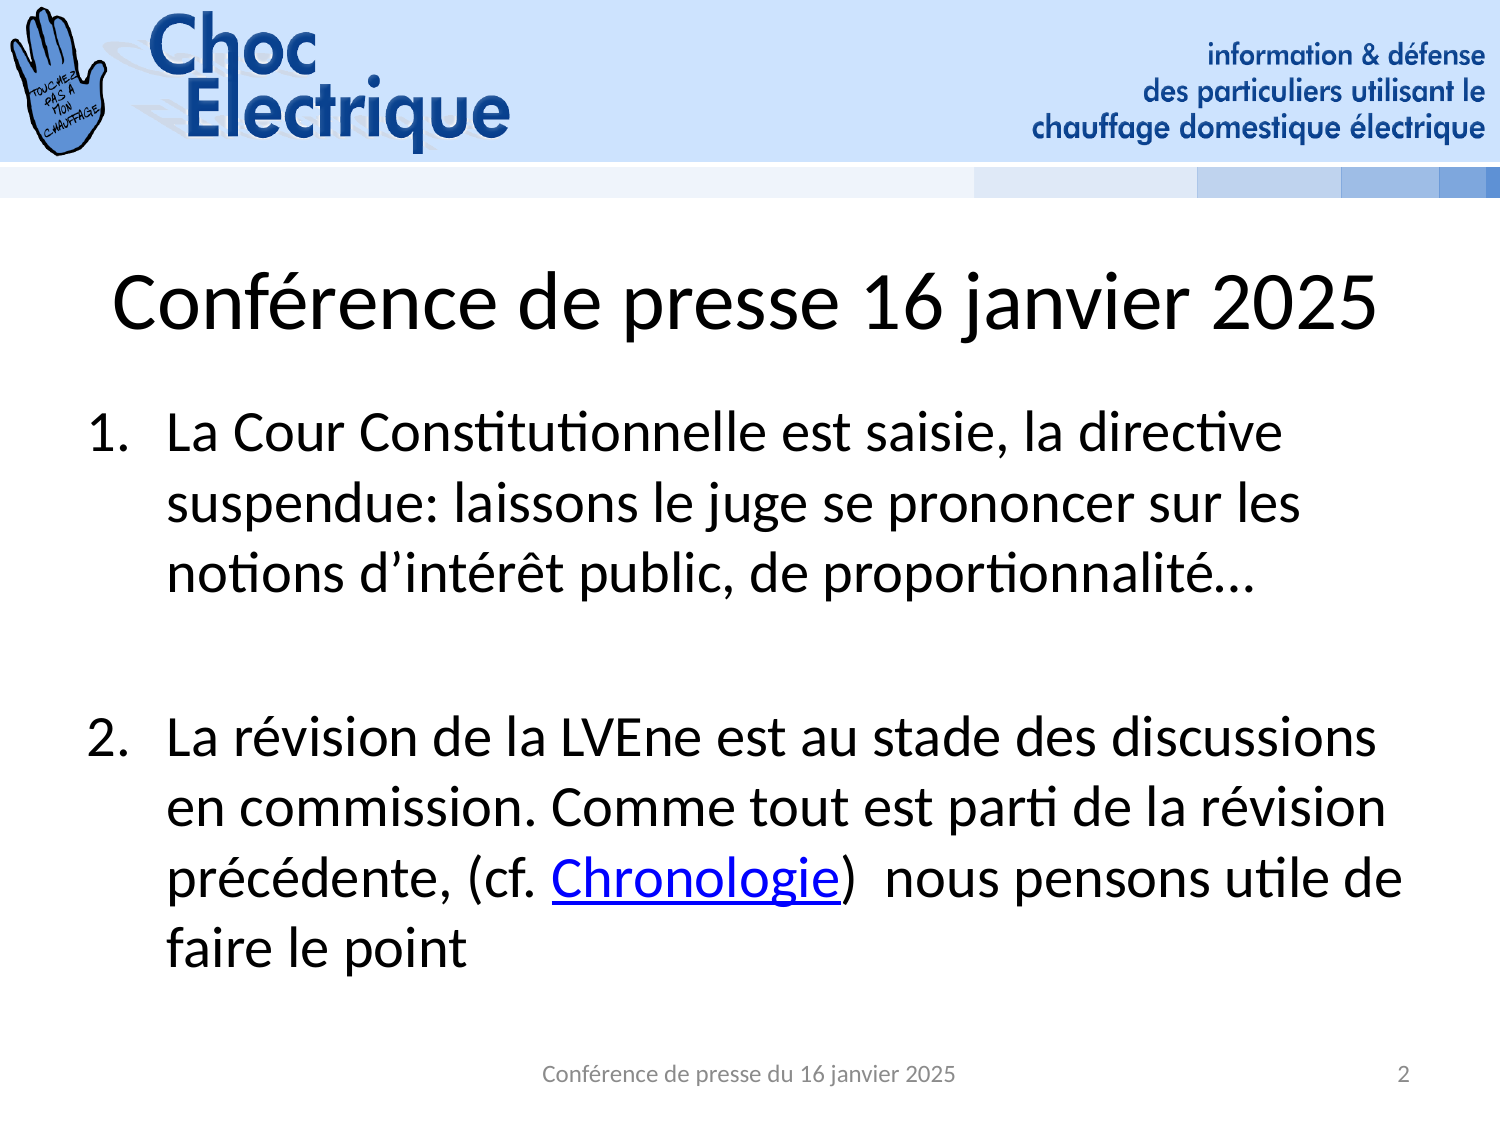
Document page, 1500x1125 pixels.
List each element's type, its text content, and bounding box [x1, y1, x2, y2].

list La Cour Constitutionnelle est saisie, la directive suspendue: laissons le juge se prononcer sur les notions d’intérêt public, de proportionnalité… La révision de la LVEne est au stade des discussions en commission. Comme tout est parti de la révision précédente, (cf. Chronologie) nous pensons utile de faire le point [71, 385, 1422, 1000]
slide_number 2 [1074, 1042, 1425, 1103]
title Conférence de presse 16 janvier 2025 [71, 219, 1422, 374]
picture [0, 0, 1500, 210]
footer Conférence de presse du 16 janvier 2025 [512, 1042, 988, 1103]
